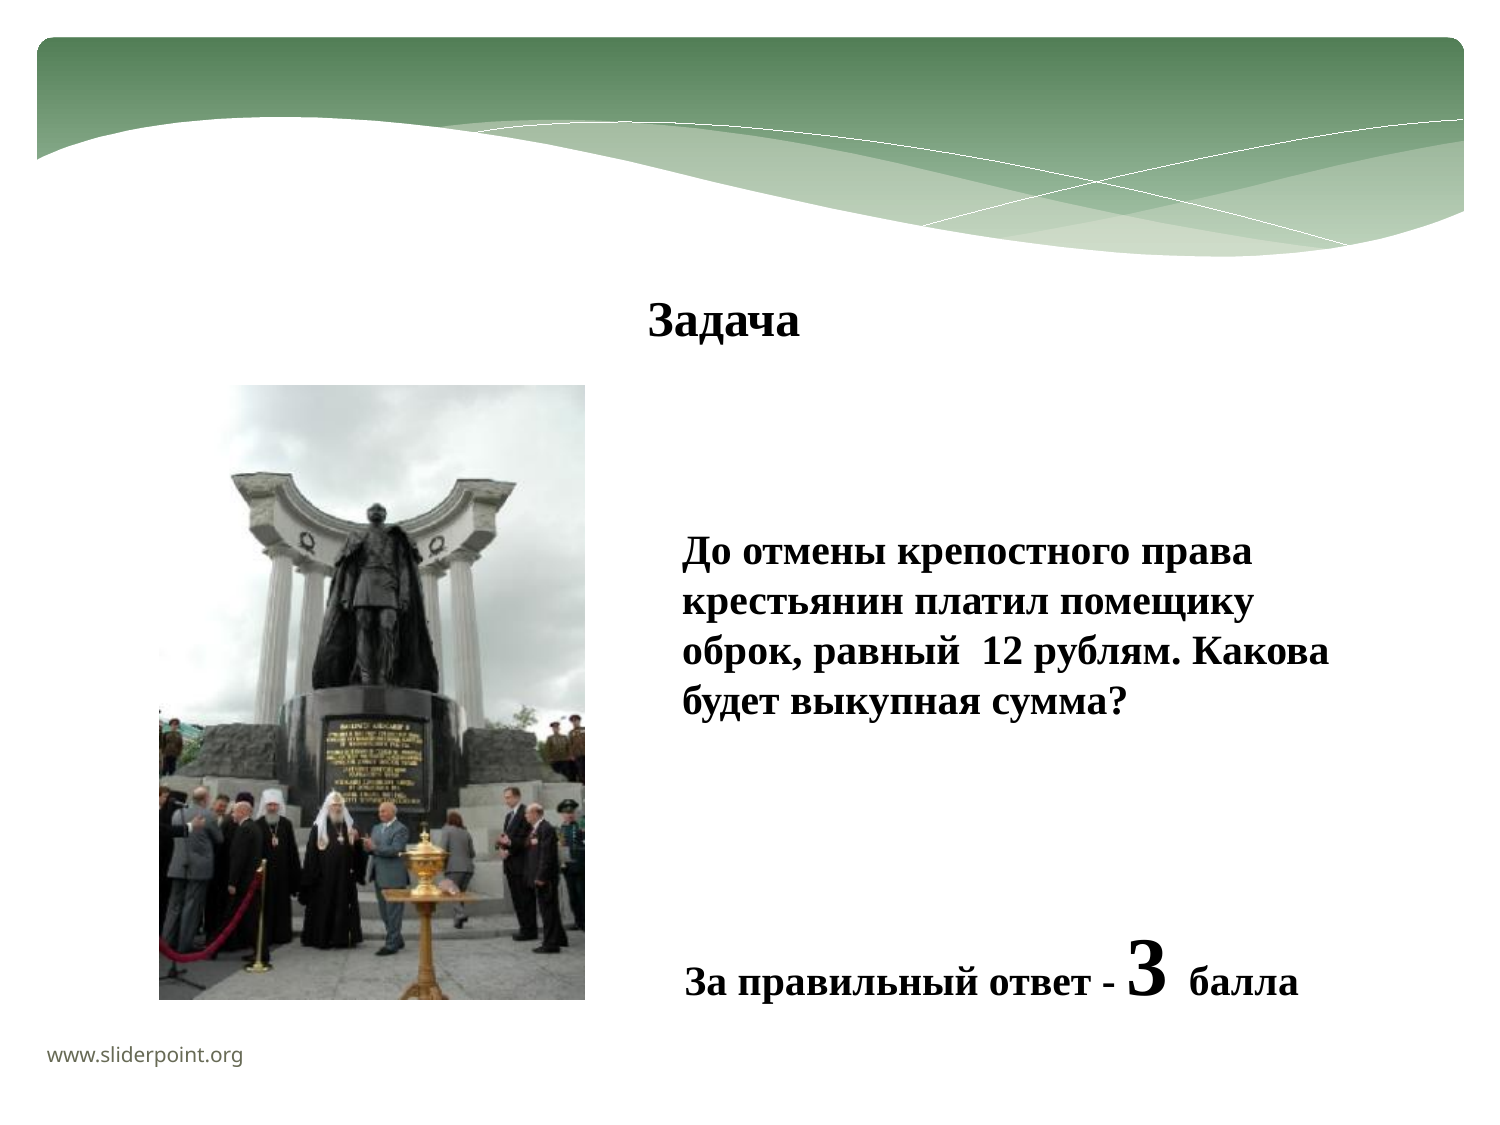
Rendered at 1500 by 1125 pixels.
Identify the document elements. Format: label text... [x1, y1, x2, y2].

text_box До отмены крепостного права крестьянин платил помещику оброк, равный 12 рублям. Какова будет выкупная сумма? [667, 515, 1388, 730]
text_box Задача [632, 278, 816, 354]
footer www.sliderpoint.org [31, 1025, 653, 1086]
picture [159, 385, 585, 1000]
text_box За правильный ответ - 3 балла [669, 905, 1315, 1020]
